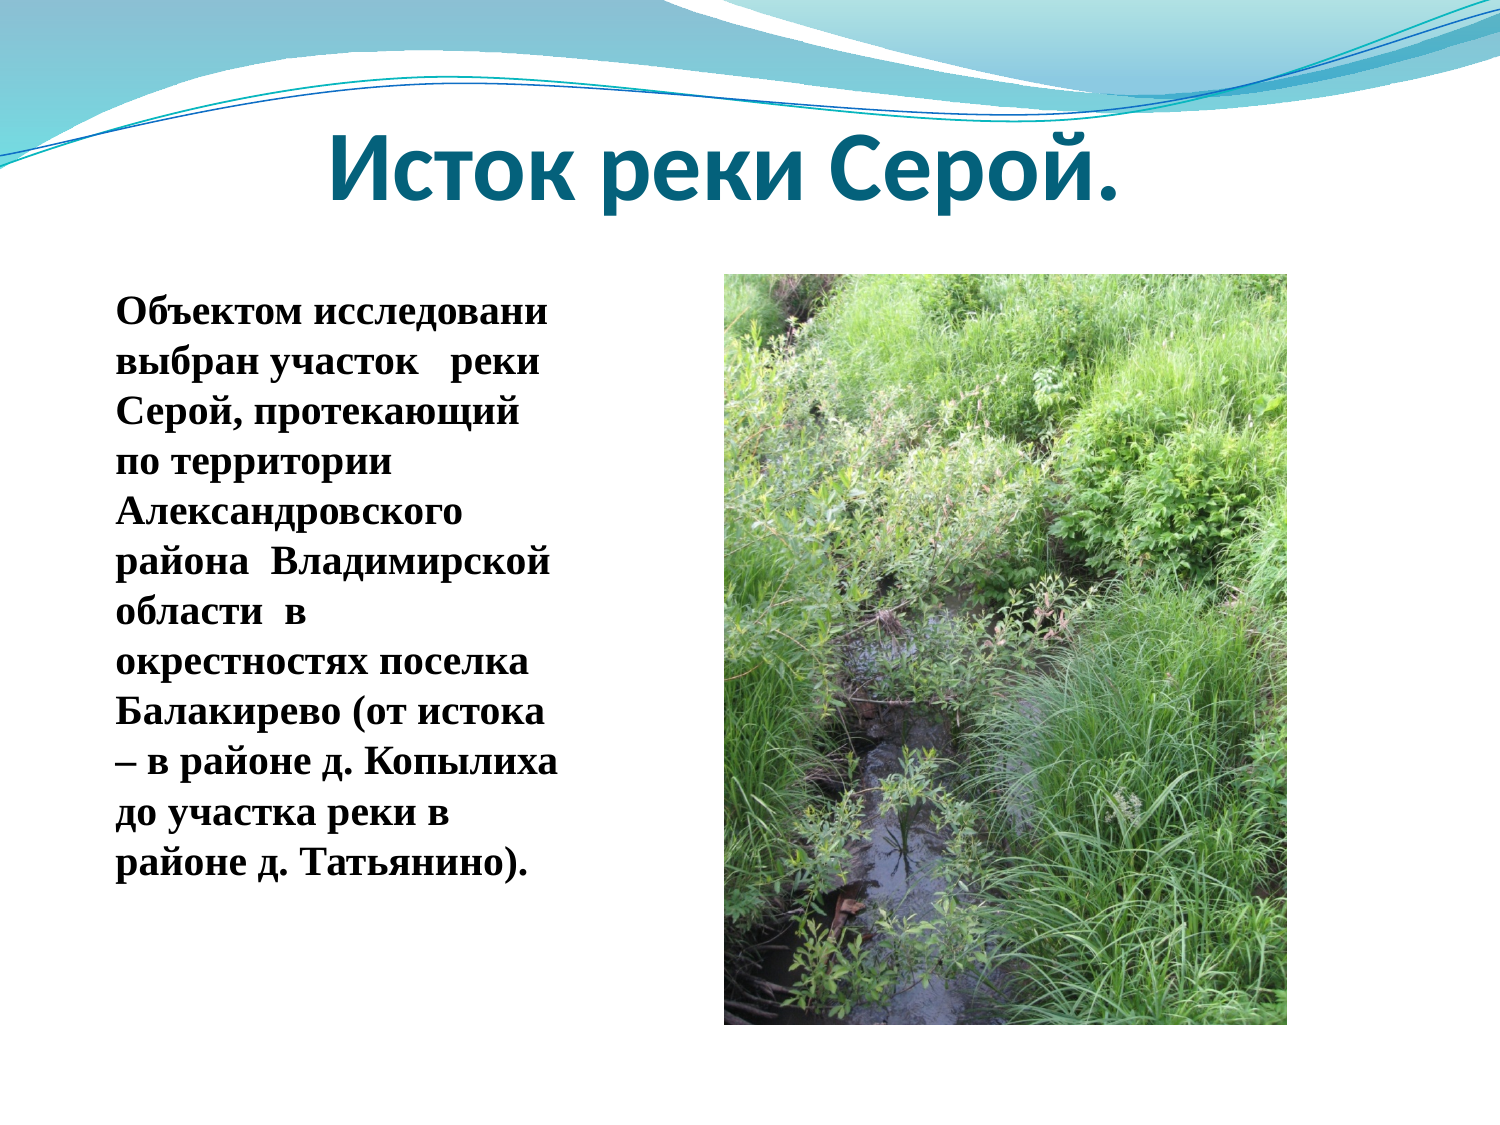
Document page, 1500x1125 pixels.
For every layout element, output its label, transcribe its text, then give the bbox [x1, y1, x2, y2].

list Объектом исследовани выбран участок реки Серой, протекающий по территории Александровского района Владимирской области в окрестностях поселка Балакирево (от истока – в районе д. Копылиха до участка реки в районе д. Татьянино). [112, 275, 563, 1025]
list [724, 274, 1288, 1026]
title Исток реки Серой. [75, 44, 1376, 220]
